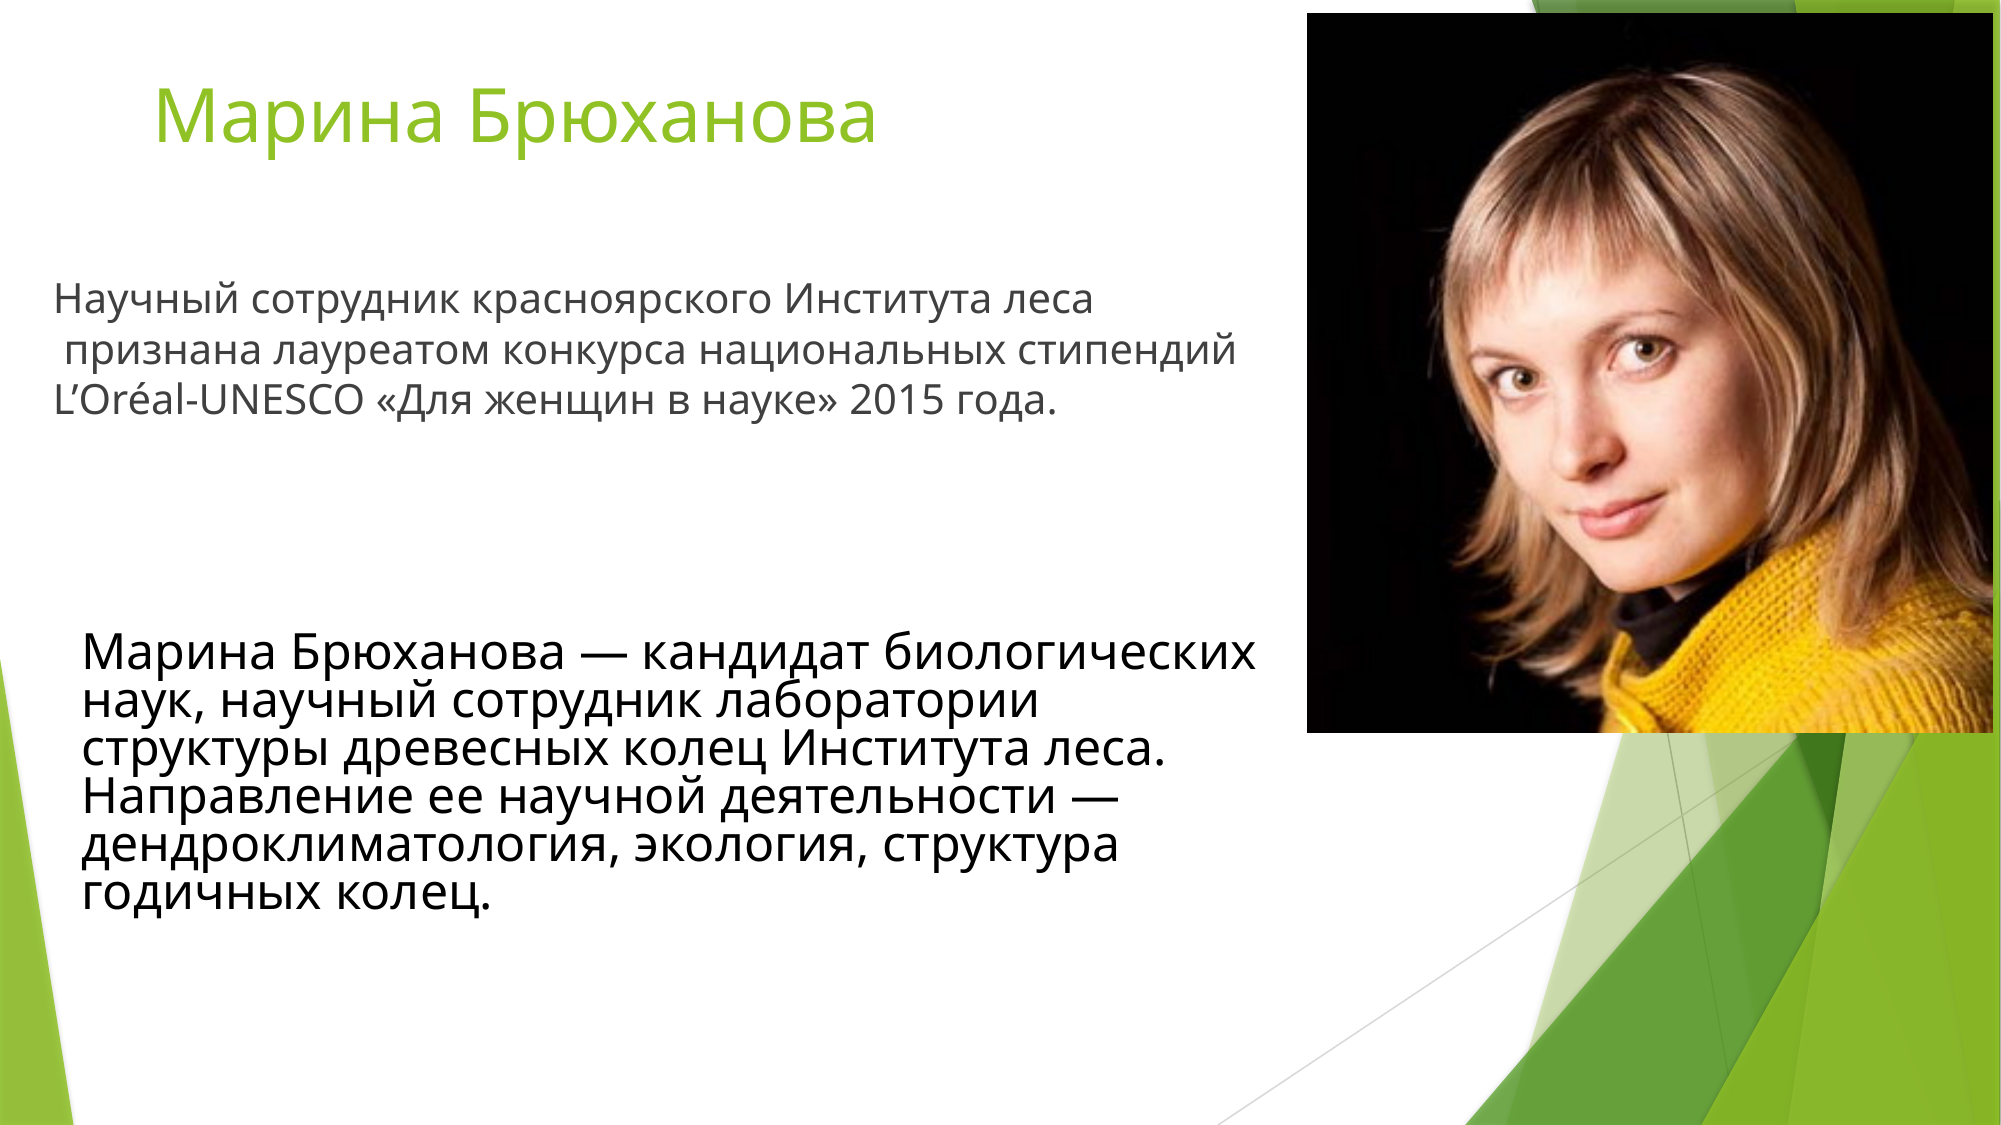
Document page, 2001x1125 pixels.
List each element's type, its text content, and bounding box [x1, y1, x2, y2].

text_box Марина Брюханова — кандидат биологических наук, научный сотрудник лаборатории структуры древесных колец Института леса. Направление ее научной деятельности — дендроклиматология, экология, структура годичных колец. [66, 623, 1305, 927]
title Марина Брюханова [137, 59, 948, 174]
list Научный сотрудник красноярского Института леса признана лауреатом конкурса национальных стипендий L’Oréal-UNESCO «Для женщин в науке» 2015 года. [37, 264, 1302, 482]
picture [1307, 13, 1994, 734]
